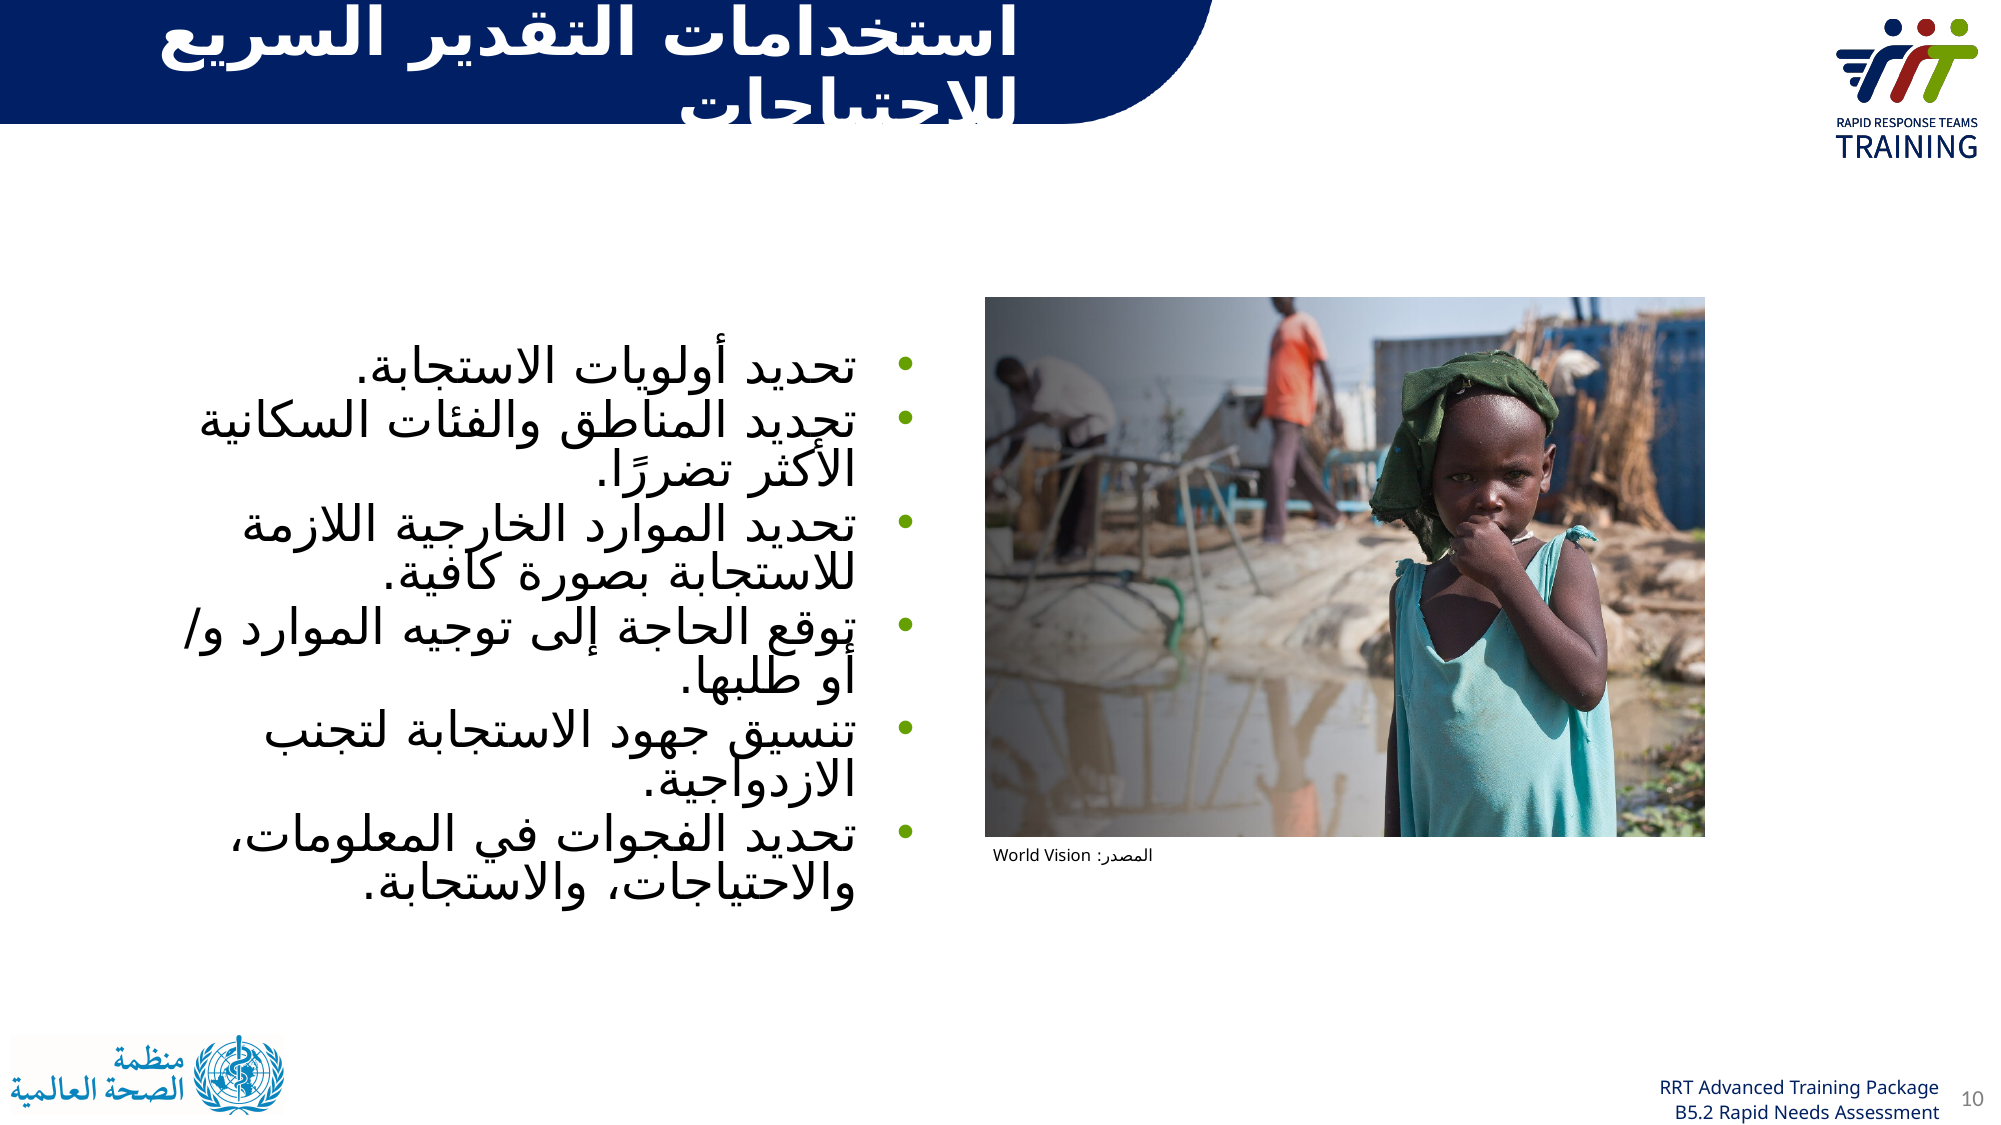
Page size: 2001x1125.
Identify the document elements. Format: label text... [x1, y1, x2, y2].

picture [241, 1050, 247, 1059]
picture [1835, 19, 1978, 167]
picture [0, 0, 1215, 124]
picture [985, 297, 1705, 838]
title استخدامات التقدير السريع للاحتياجات [30, 7, 1029, 133]
picture [11, 1035, 284, 1115]
list تحديد أولويات الاستجابة. تحديد المناطق والفئات السكانية الأكثر تضررًا. تحديد الموارد الخارجية اللازمة للاستجابة بصورة كافية. توقع الحاجة إلى توجيه الموارد و/ أو طلبها. تنسيق جهود الاستجابة لتجنب الازدواجية. تحديد الفجوات في المعلومات، والاحتياجات، والاستجابة. [138, 336, 923, 799]
text_box المصدر: World Vision [985, 838, 1161, 872]
